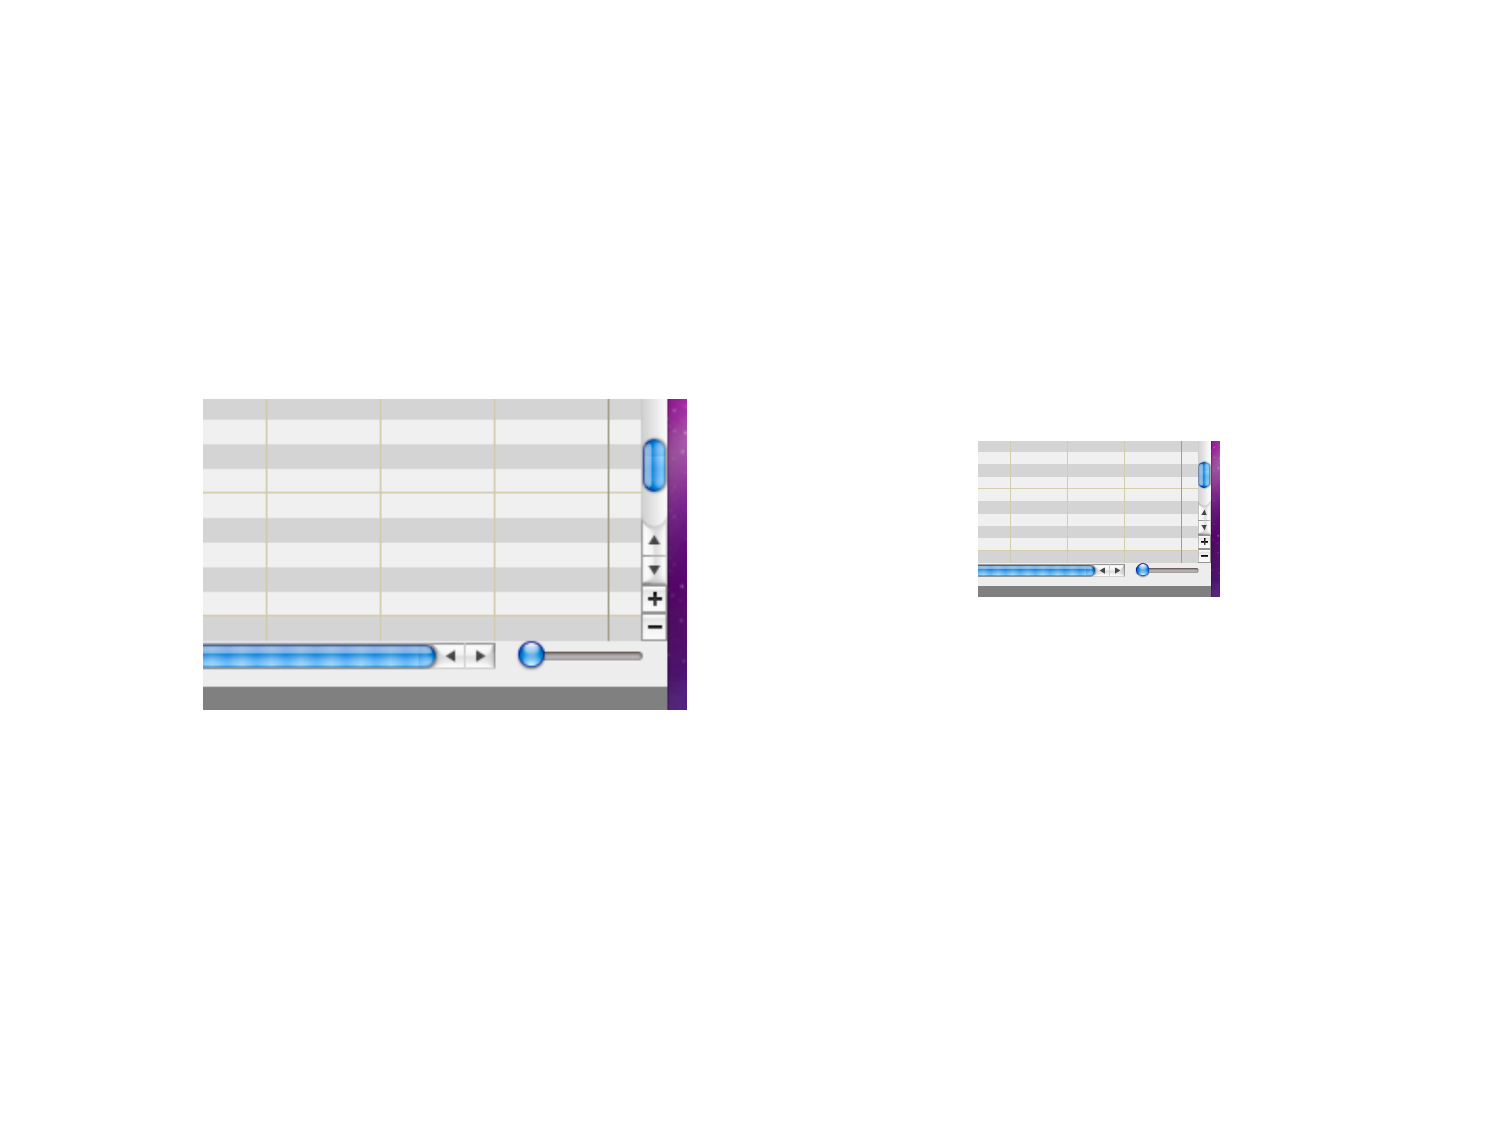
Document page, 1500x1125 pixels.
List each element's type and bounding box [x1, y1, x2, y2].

picture [202, 399, 687, 710]
picture [977, 441, 1220, 597]
